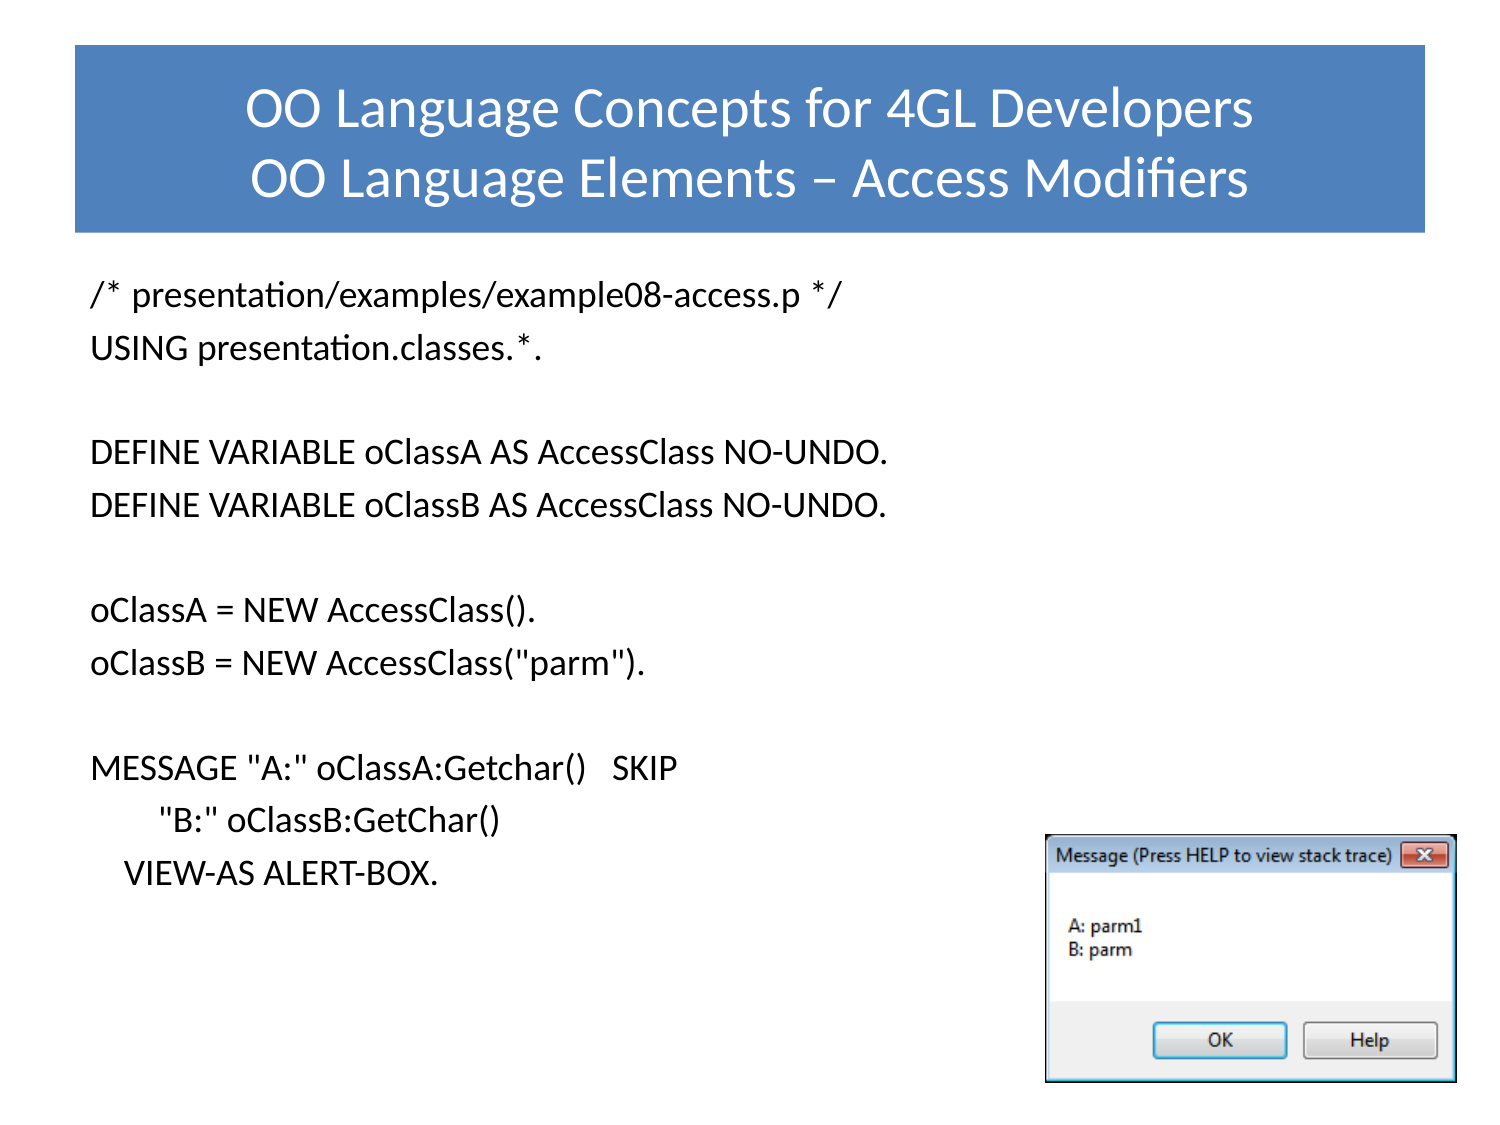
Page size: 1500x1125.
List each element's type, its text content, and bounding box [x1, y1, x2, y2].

picture [1045, 833, 1457, 1083]
title OO Language Concepts for 4GL Developers OO Language Elements – Access Modifiers [75, 45, 1425, 233]
list /* presentation/examples/example08-access.p */ USING presentation.classes.*. DEFINE VARIABLE oClassA AS AccessClass NO-UNDO. DEFINE VARIABLE oClassB AS AccessClass NO-UNDO. oClassA = NEW AccessClass(). oClassB = NEW AccessClass("parm"). MESSAGE "A:" oClassA:Getchar() SKIP "B:" oClassB:GetChar() VIEW-AS ALERT-BOX. [75, 262, 1425, 1005]
